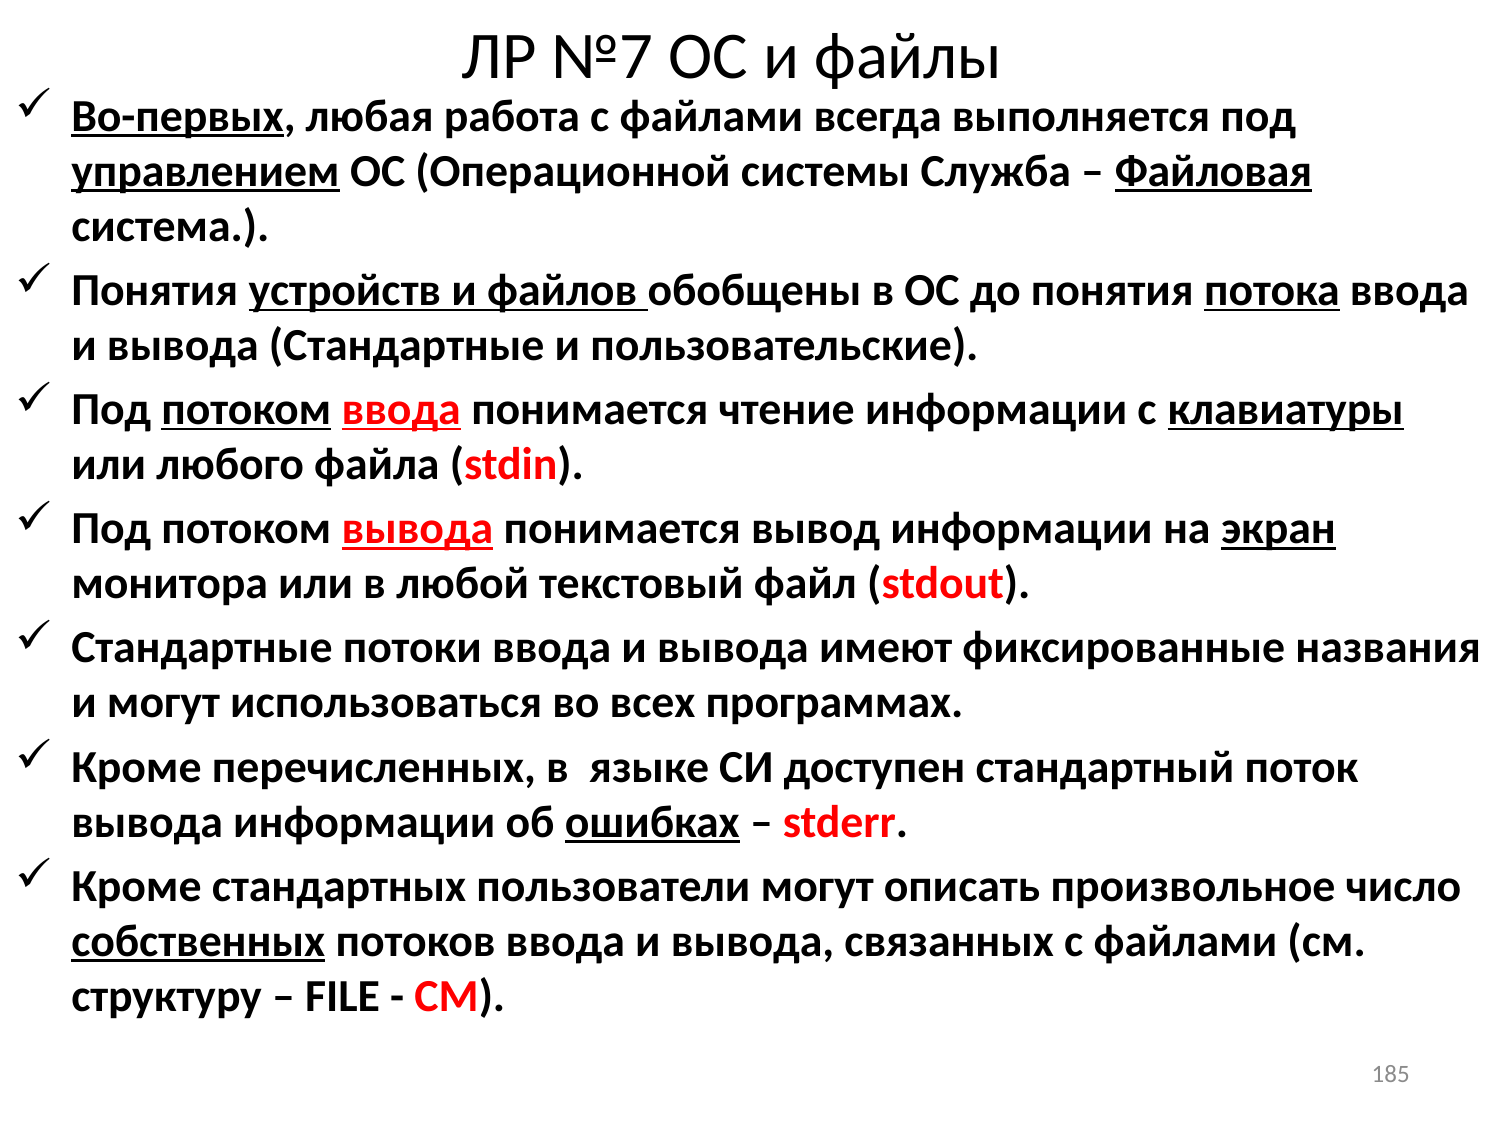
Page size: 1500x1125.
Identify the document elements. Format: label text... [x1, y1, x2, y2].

slide_number 185 [1074, 1042, 1425, 1103]
title ЛР №7 ОС и файлы [324, 1, 1140, 78]
text_box Во-первых, любая работа с файлами всегда выполняется под управлением ОС (Операционной системы Служба – Файловая система.). Понятия устройств и файлов обобщены в ОС до понятия потока ввода и вывода (Стандартные и пользовательские). Под потоком ввода понимается чтение информации с клавиатуры или любого файла (stdin). Под потоком вывода понимается вывод информации на экран монитора или в любой текстовый файл (stdout). Стандартные потоки ввода и вывода имеют фиксированные названия и могут использоваться во всех программах. Кроме перечисленных, в языке СИ доступен стандартный поток вывода информации об ошибках – stderr. Кроме стандартных пользователи могут описать произвольное число собственных потоков ввода и вывода, связанных с файлами (см. структуру – FILE - СМ). [0, 78, 1500, 1024]
